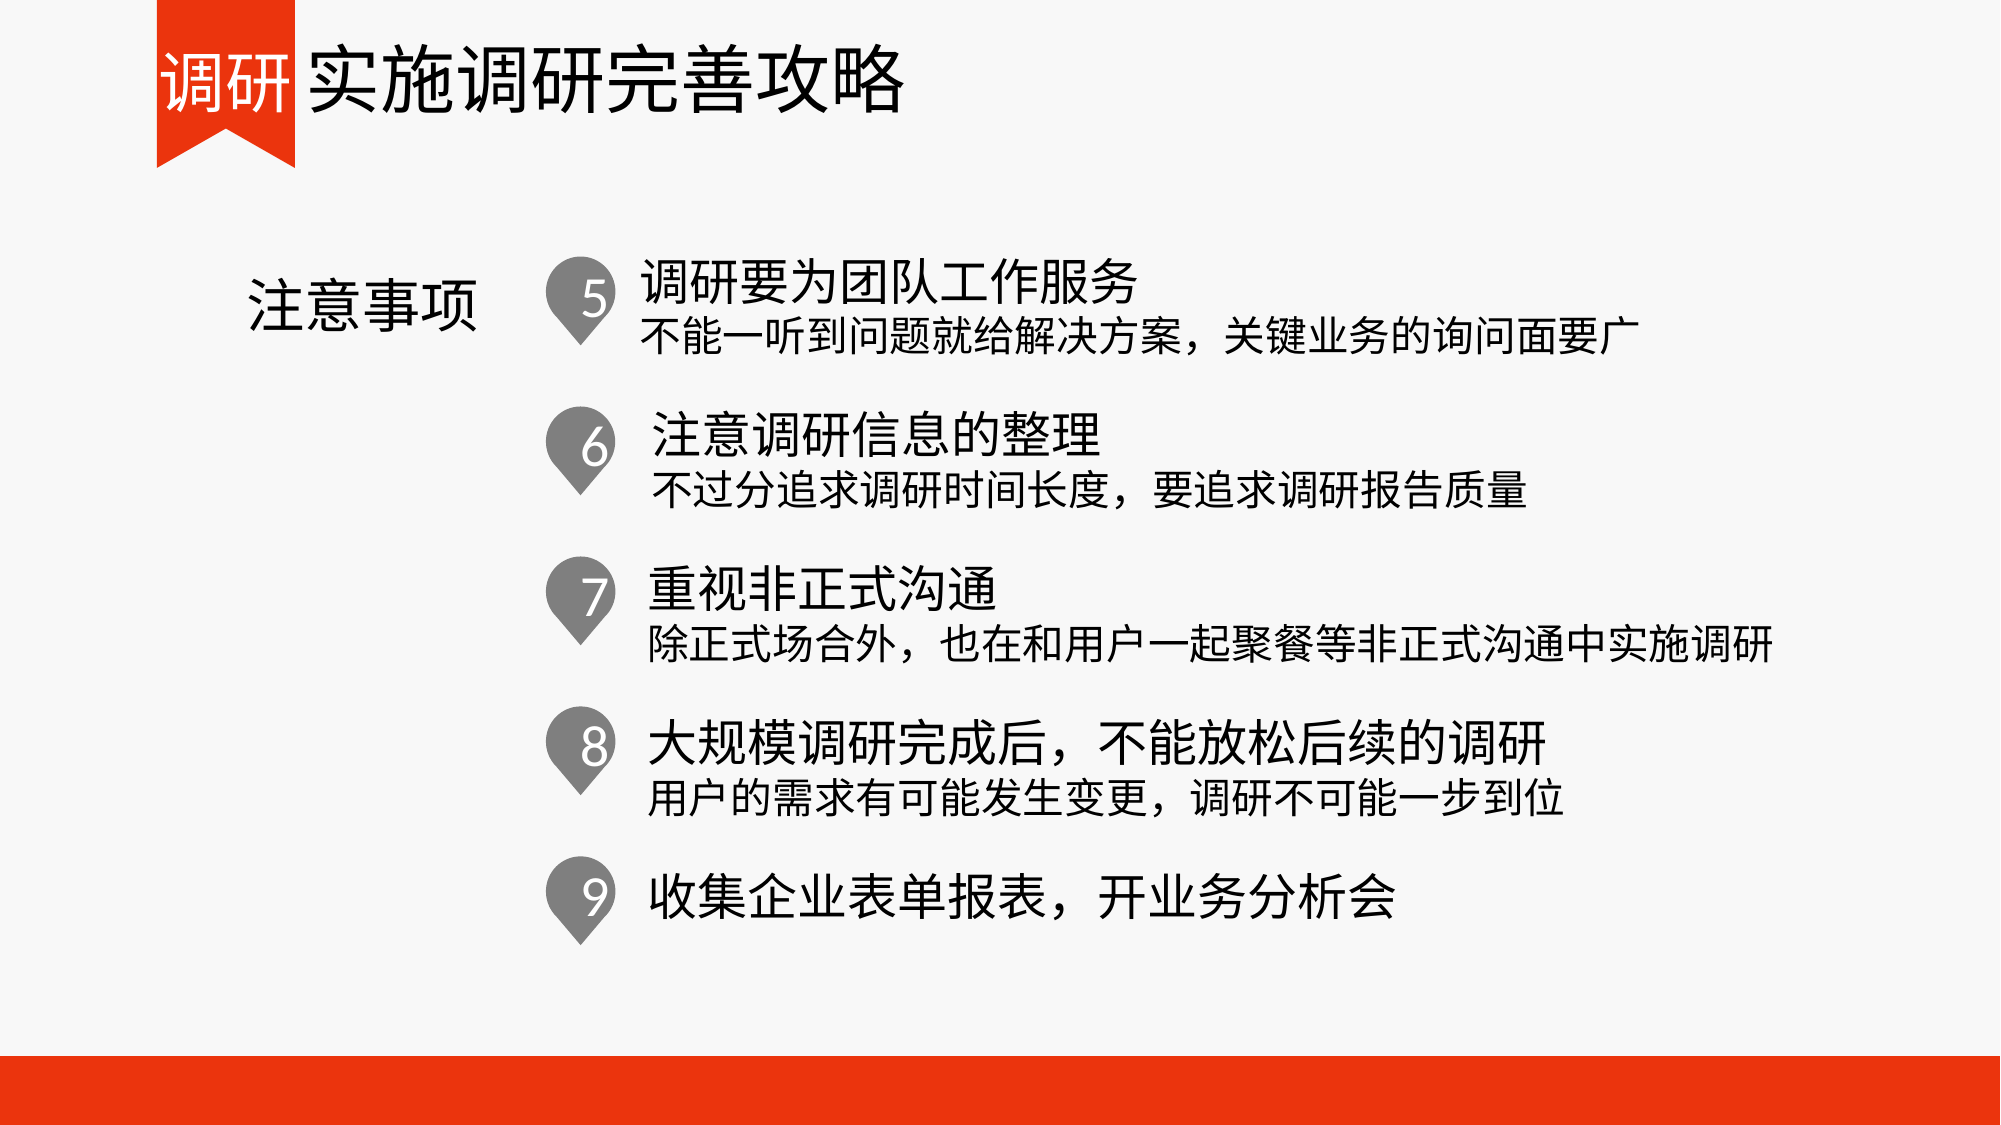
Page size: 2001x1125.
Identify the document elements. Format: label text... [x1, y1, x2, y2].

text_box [545, 256, 616, 346]
picture [0, 0, 2001, 1125]
text_box 收集企业表单报表，开业务分析会 [632, 857, 2000, 933]
text_box 重视非正式沟通 除正式场合外，也在和用户一起聚餐等非正式沟通中实施调研 [632, 550, 1825, 676]
text_box [0, 1055, 2000, 1125]
text_box 注意调研信息的整理 不过分追求调研时间长度，要追求调研报告质量 [636, 396, 2000, 522]
title 实施调研完善攻略 [290, 0, 1061, 191]
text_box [144, 0, 323, 168]
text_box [545, 706, 616, 796]
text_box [545, 556, 616, 646]
text_box 调研要为团队工作服务 不能一听到问题就给解决方案，关键业务的询问面要广 [624, 242, 1844, 368]
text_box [545, 856, 616, 946]
text_box 大规模调研完成后，不能放松后续的调研 用户的需求有可能发生变更，调研不可能一步到位 [632, 703, 1825, 829]
text_box 注意事项 [231, 262, 494, 347]
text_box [545, 406, 616, 496]
